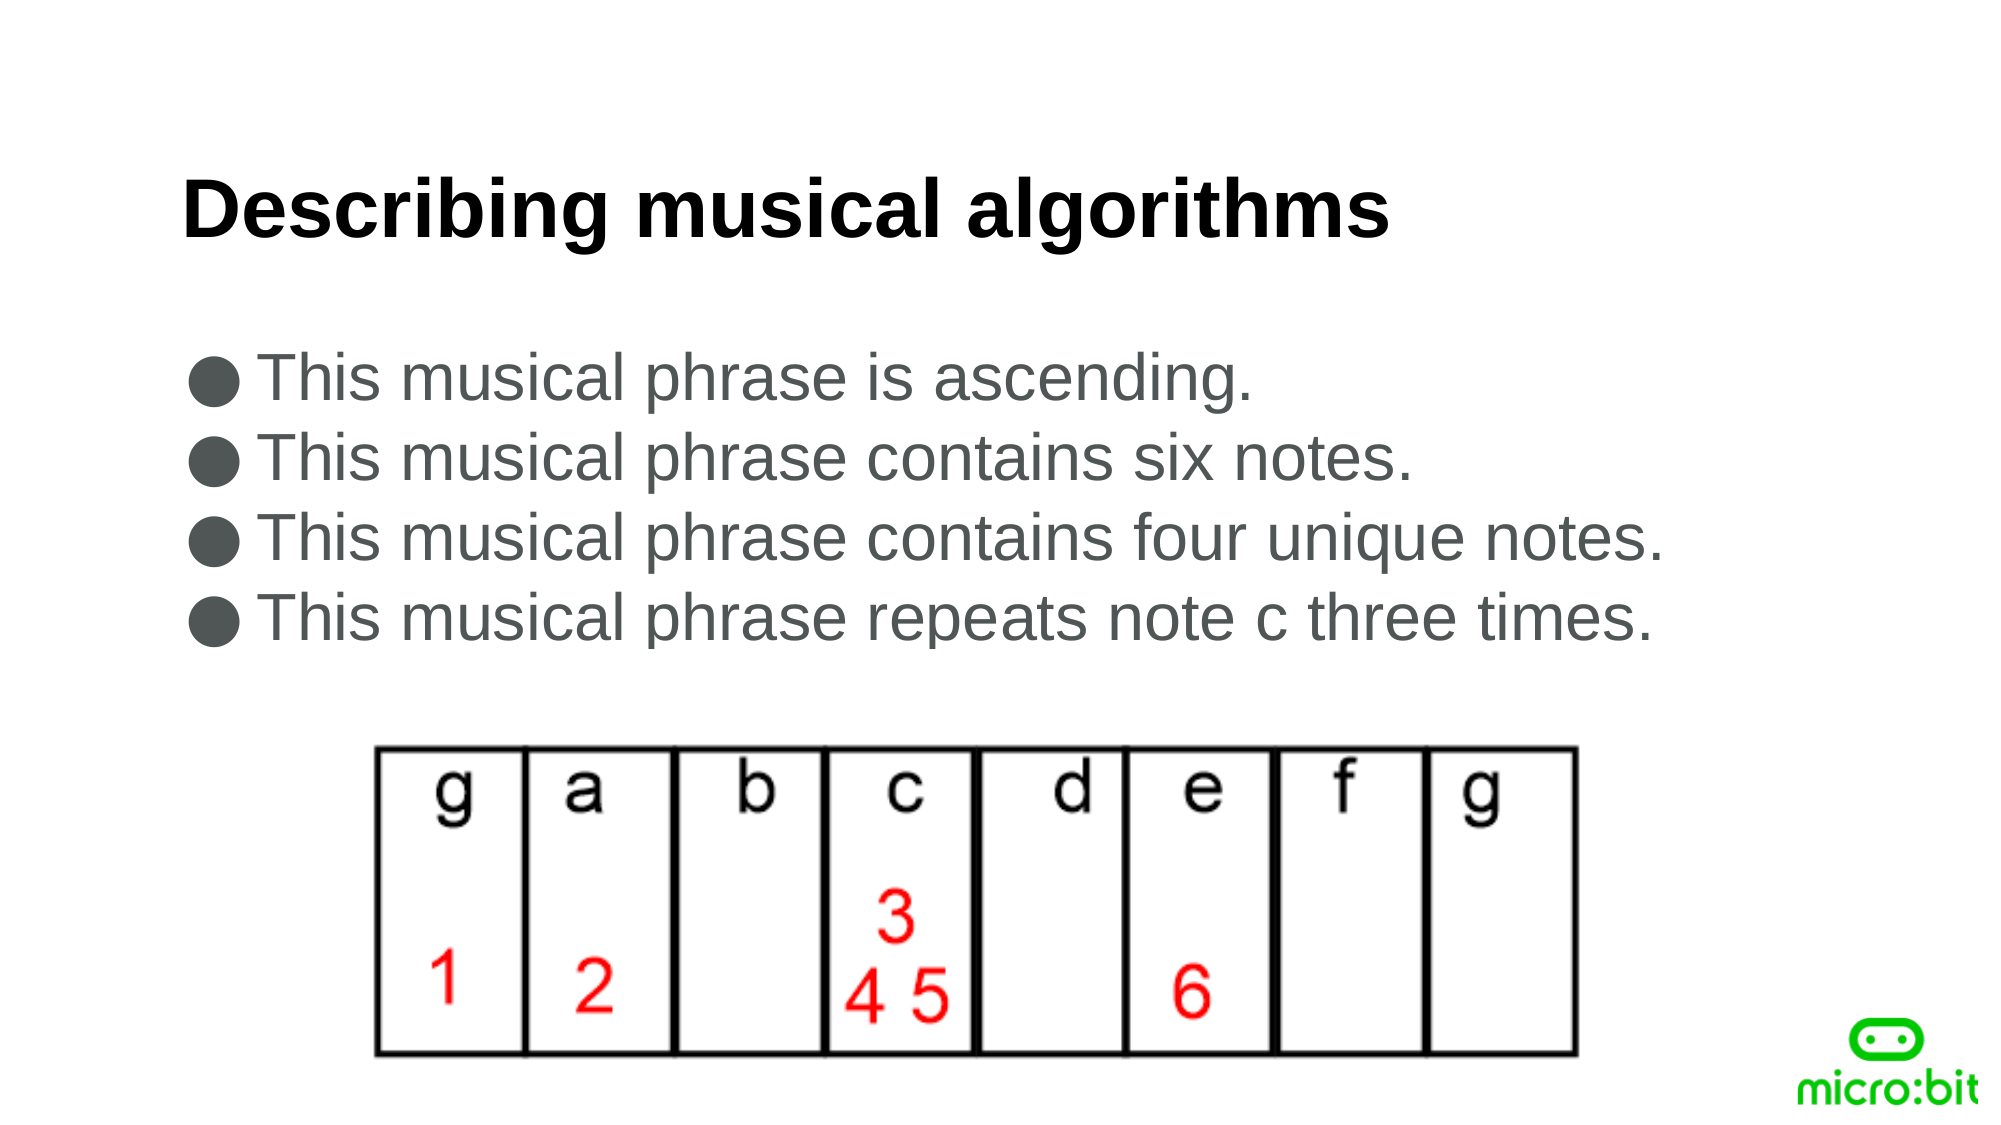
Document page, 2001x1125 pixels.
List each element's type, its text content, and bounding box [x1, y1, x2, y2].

picture [1797, 1017, 1978, 1106]
text_box Describing musical algorithms This musical phrase is ascending. This musical phrase contains six notes. This musical phrase contains four unique notes. This musical phrase repeats note c three times. [166, 60, 1918, 884]
picture [331, 649, 1669, 1108]
